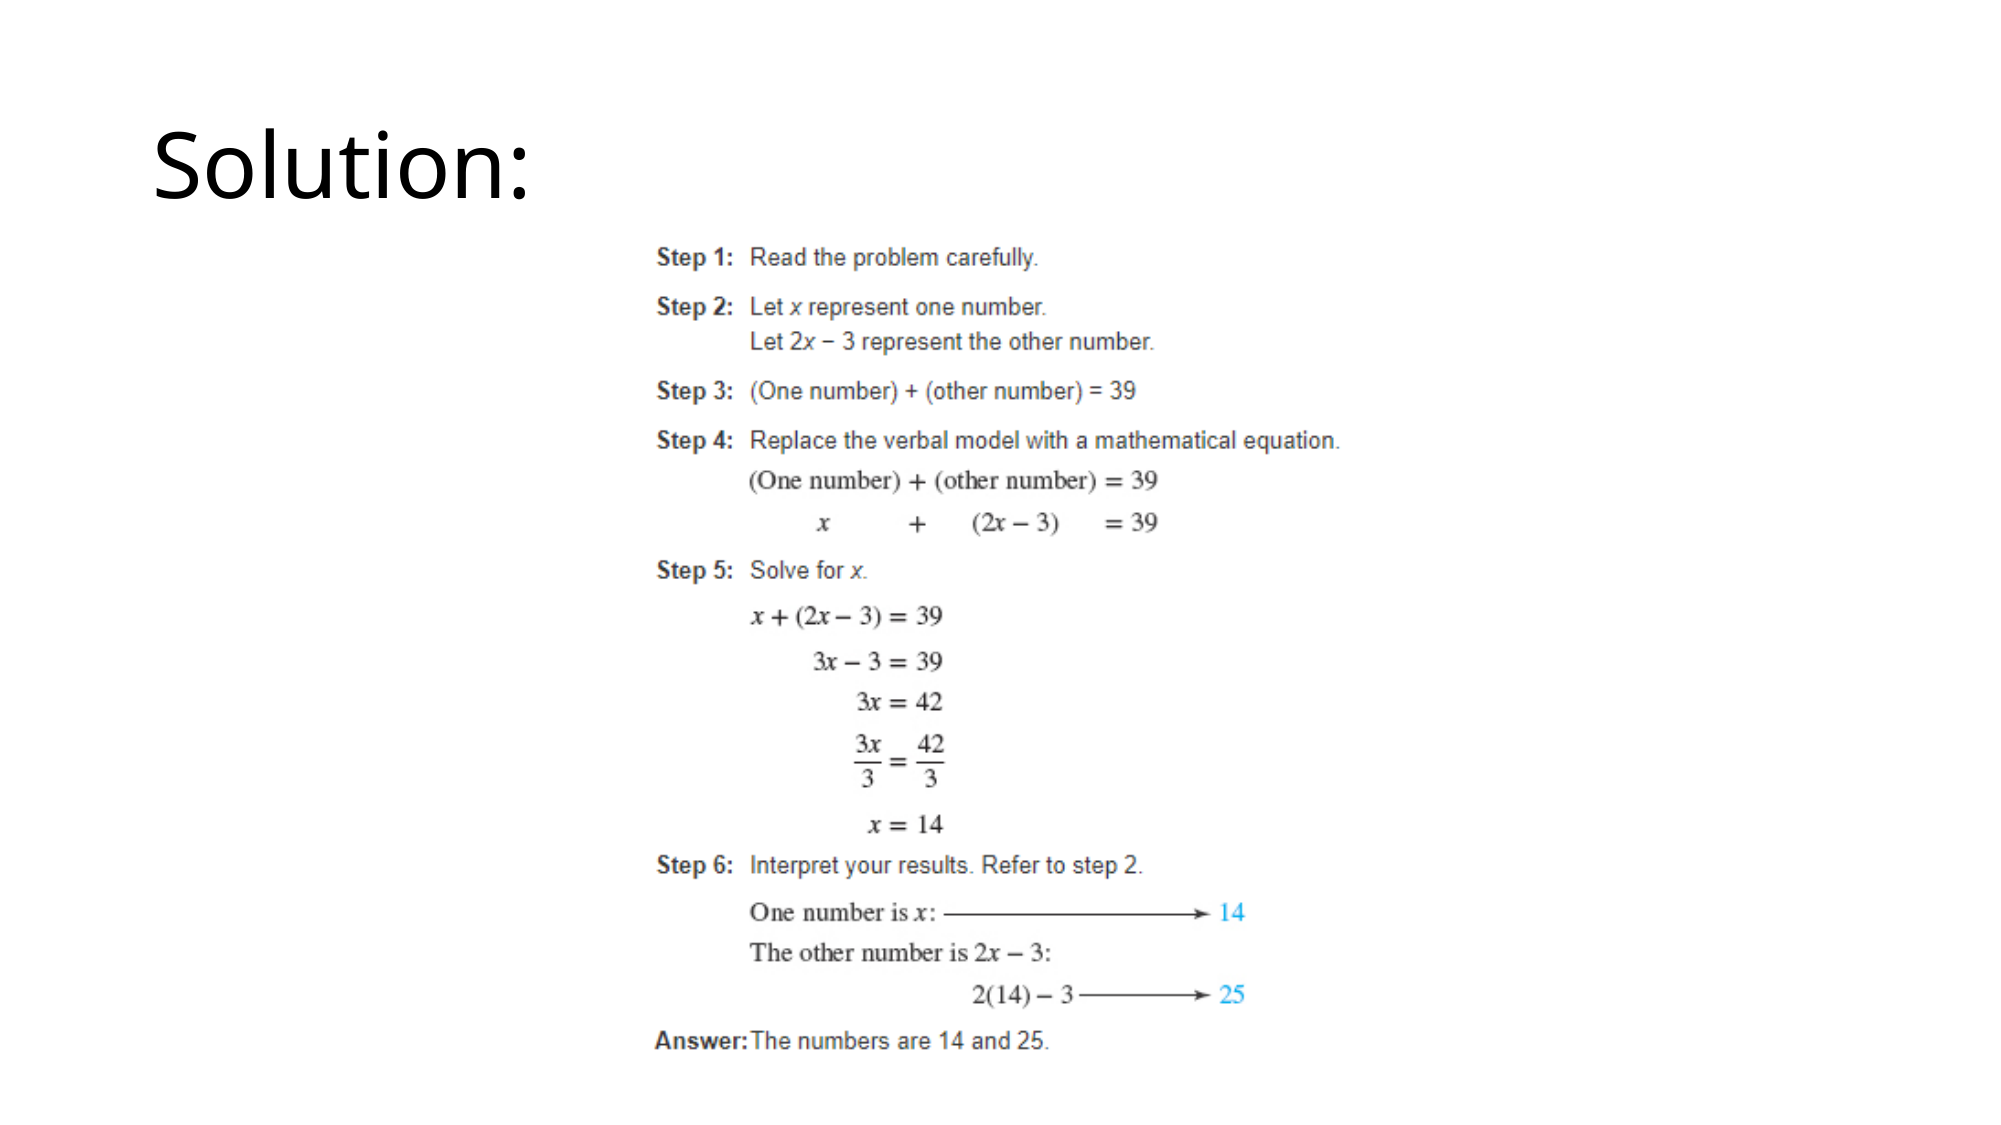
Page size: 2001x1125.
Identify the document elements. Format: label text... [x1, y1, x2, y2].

title Solution: [137, 59, 1863, 278]
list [646, 233, 1354, 1066]
